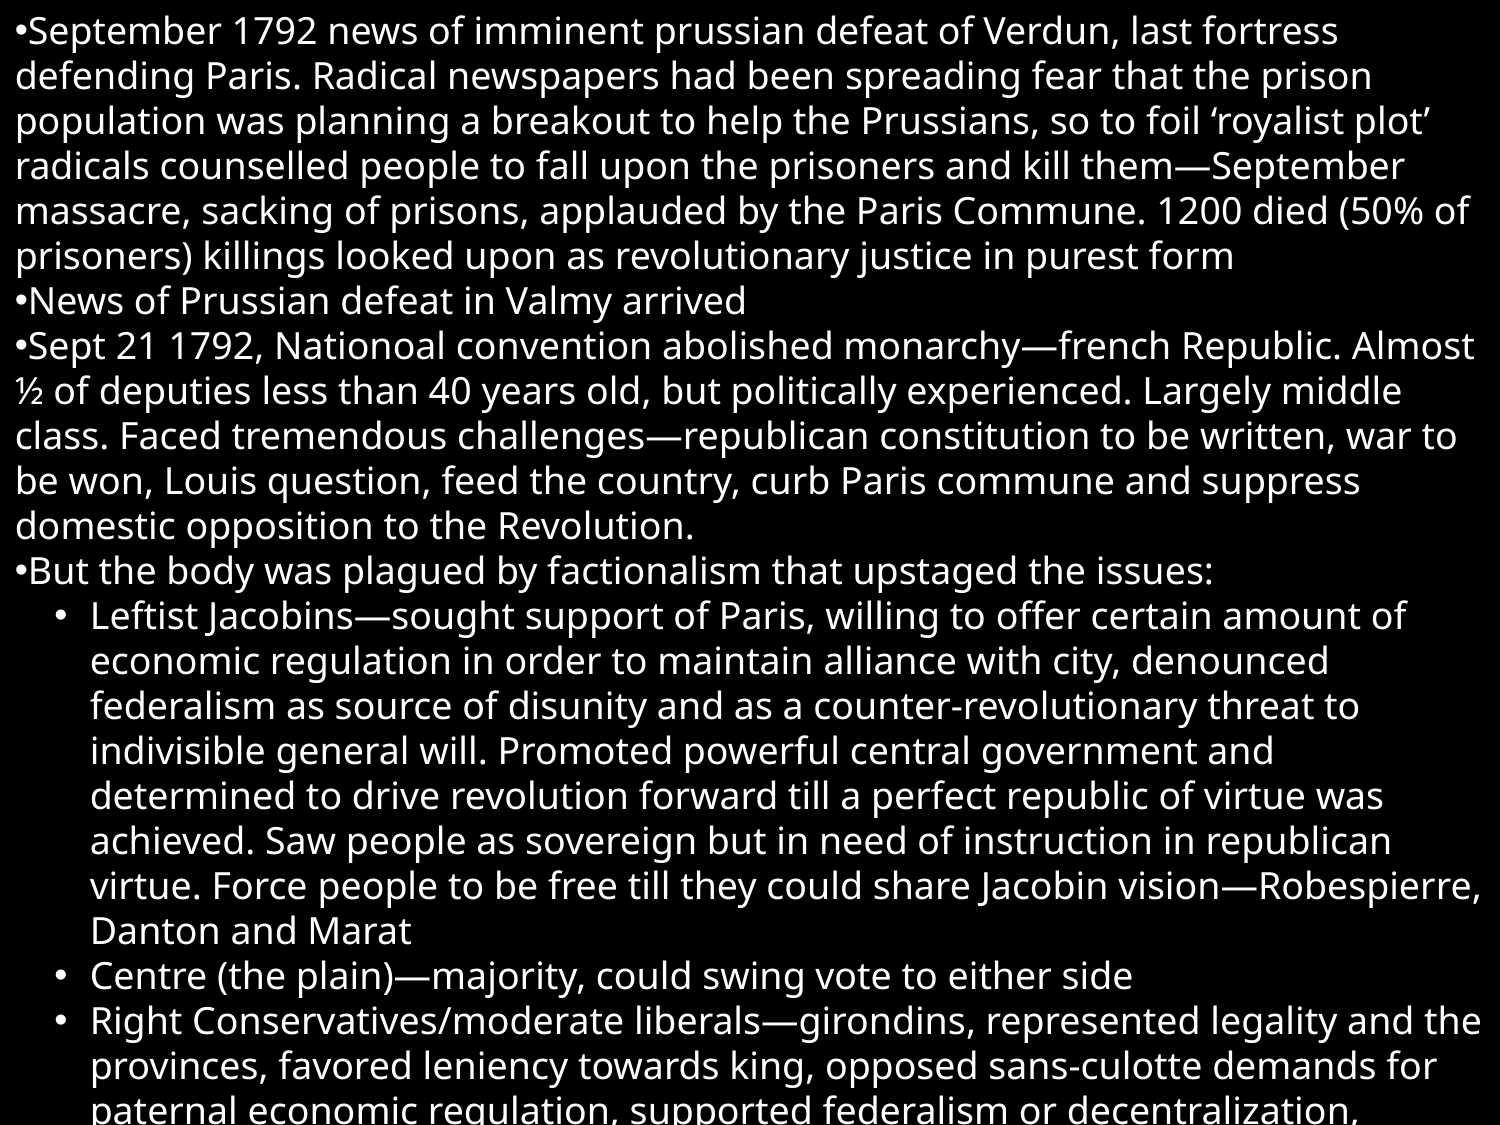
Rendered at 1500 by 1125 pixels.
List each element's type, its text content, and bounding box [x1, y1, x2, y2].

text_box September 1792 news of imminent prussian defeat of Verdun, last fortress defending Paris. Radical newspapers had been spreading fear that the prison population was planning a breakout to help the Prussians, so to foil ‘royalist plot’ radicals counselled people to fall upon the prisoners and kill them—September massacre, sacking of prisons, applauded by the Paris Commune. 1200 died (50% of prisoners) killings looked upon as revolutionary justice in purest form News of Prussian defeat in Valmy arrived Sept 21 1792, Nationoal convention abolished monarchy—french Republic. Almost ½ of deputies less than 40 years old, but politically experienced. Largely middle class. Faced tremendous challenges—republican constitution to be written, war to be won, Louis question, feed the country, curb Paris commune and suppress domestic opposition to the Revolution. But the body was plagued by factionalism that upstaged the issues: Leftist Jacobins—sought support of Paris, willing to offer certain amount of economic regulation in order to maintain alliance with city, denounced federalism as source of disunity and as a counter-revolutionary threat to indivisible general will. Promoted powerful central government and determined to drive revolution forward till a perfect republic of virtue was achieved. Saw people as sovereign but in need of instruction in republican virtue. Force people to be free till they could share Jacobin vision—Robespierre, Danton and Marat Centre (the plain)—majority, could swing vote to either side Right Conservatives/moderate liberals—girondins, represented legality and the provinces, favored leniency towards king, opposed sans-culotte demands for paternal economic regulation, supported federalism or decentralization, combatted powerful government in Paris [0, 0, 1500, 1125]
